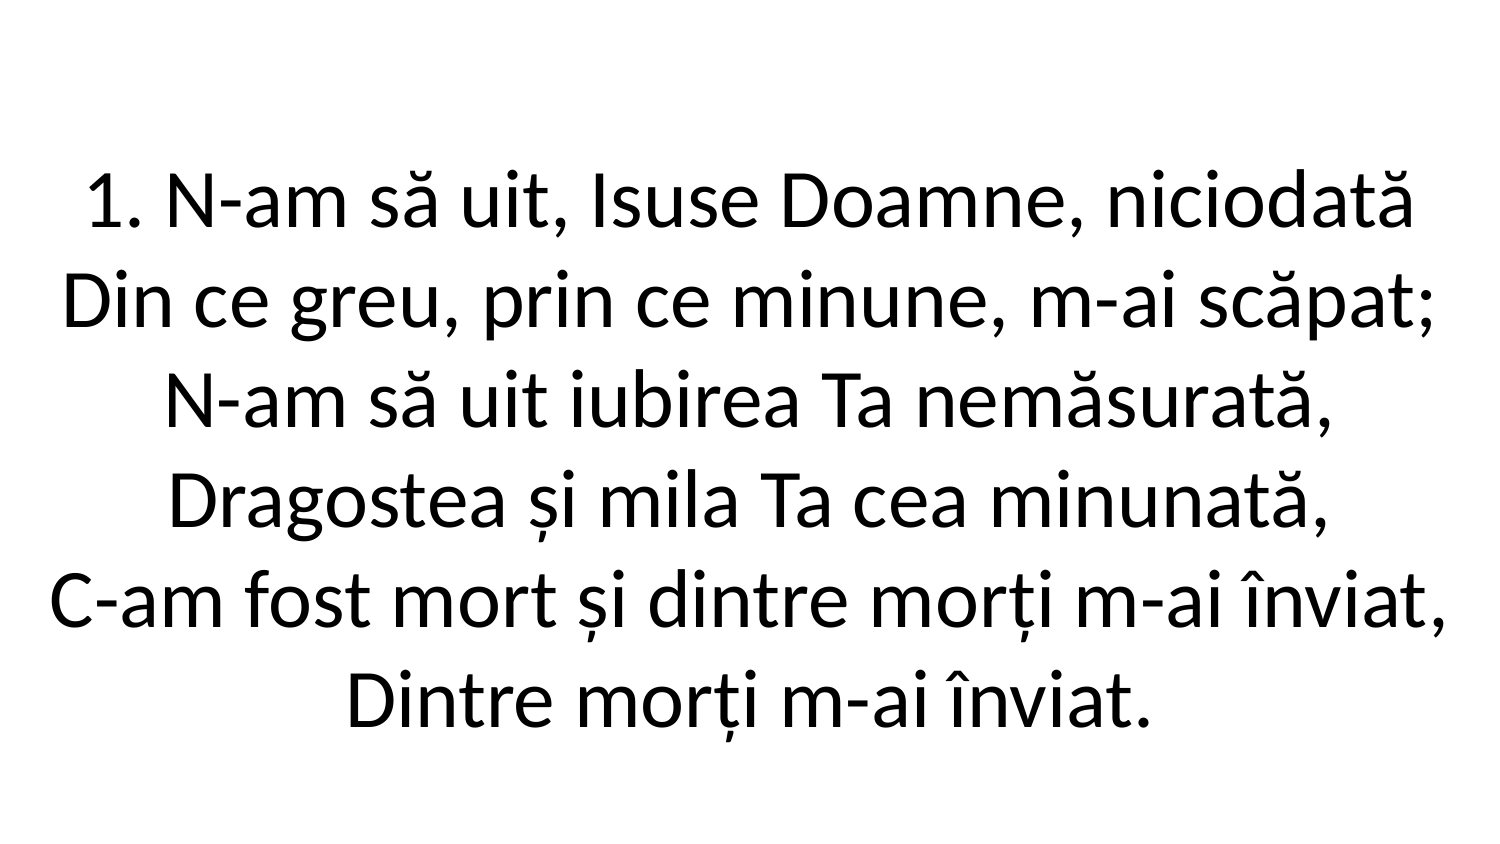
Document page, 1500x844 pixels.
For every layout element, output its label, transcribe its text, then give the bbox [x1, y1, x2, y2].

text_box 1. N-am să uit, Isuse Doamne, niciodată Din ce greu, prin ce minune, m-ai scăpat; N-am să uit iubirea Ta nemăsurată, Dragostea și mila Ta cea minunată, C-am fost mort și dintre morți m-ai înviat, Dintre morți m-ai înviat. [35, 92, 1465, 752]
